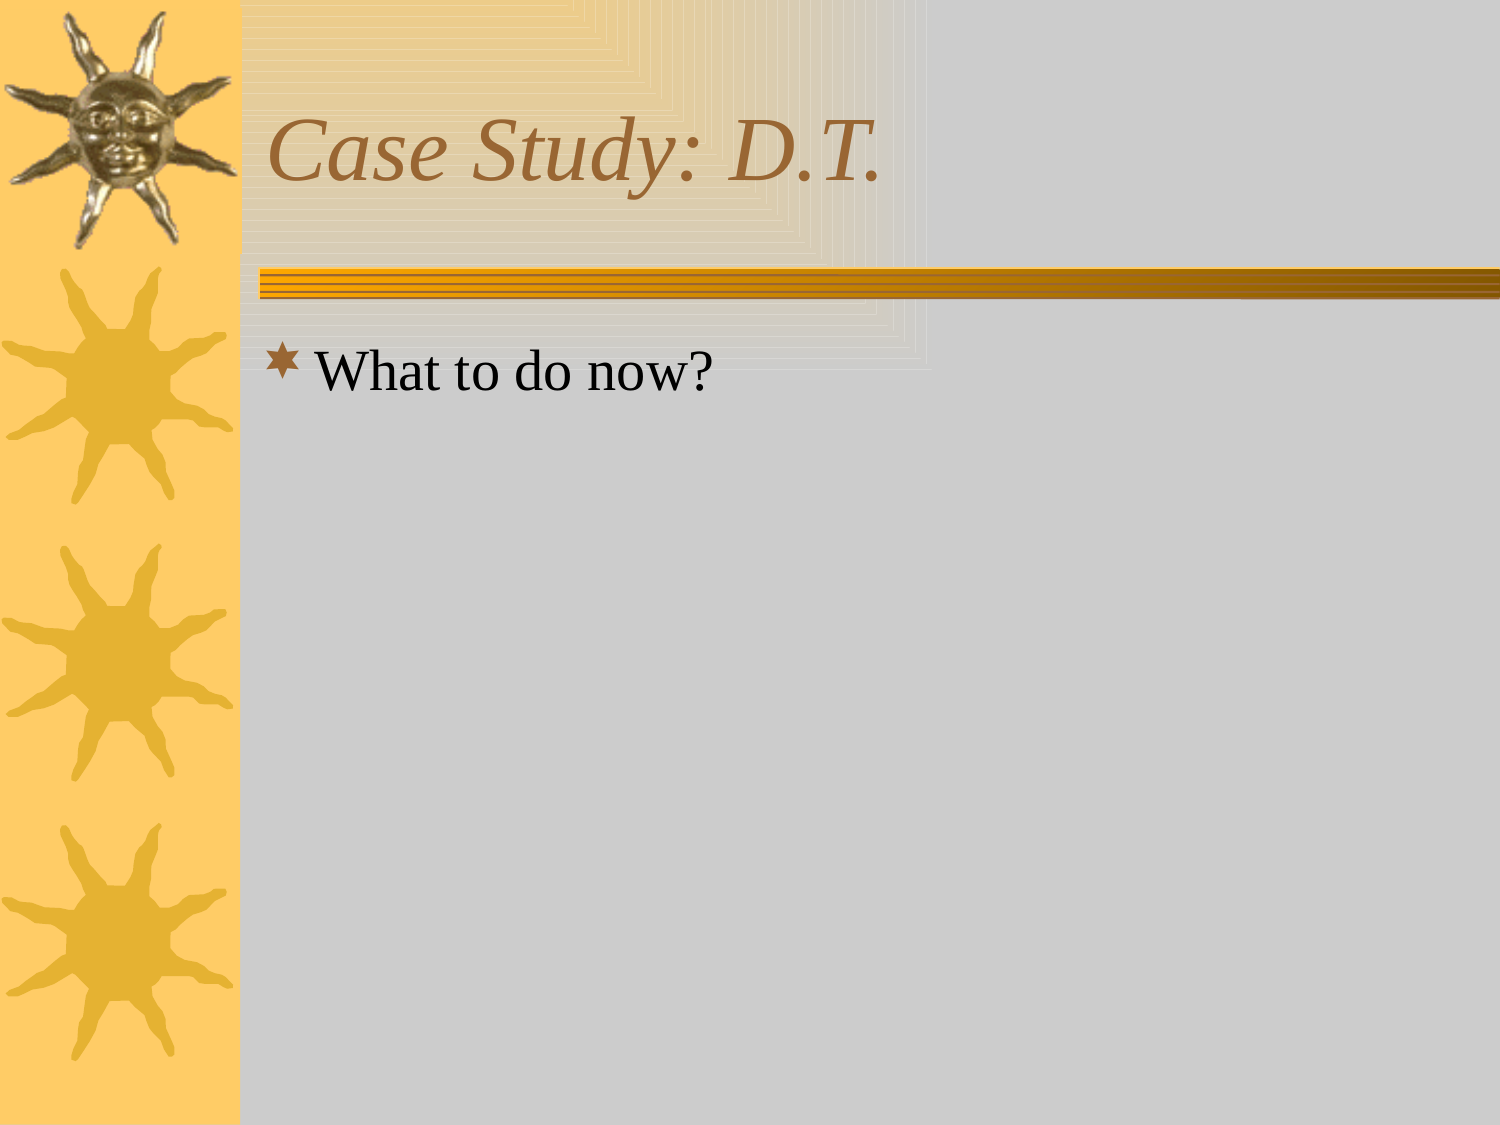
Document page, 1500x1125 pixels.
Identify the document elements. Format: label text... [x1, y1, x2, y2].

title Case Study: D.T. [250, 49, 1492, 238]
picture [1, 8, 242, 254]
list What to do now? [242, 324, 1494, 1001]
